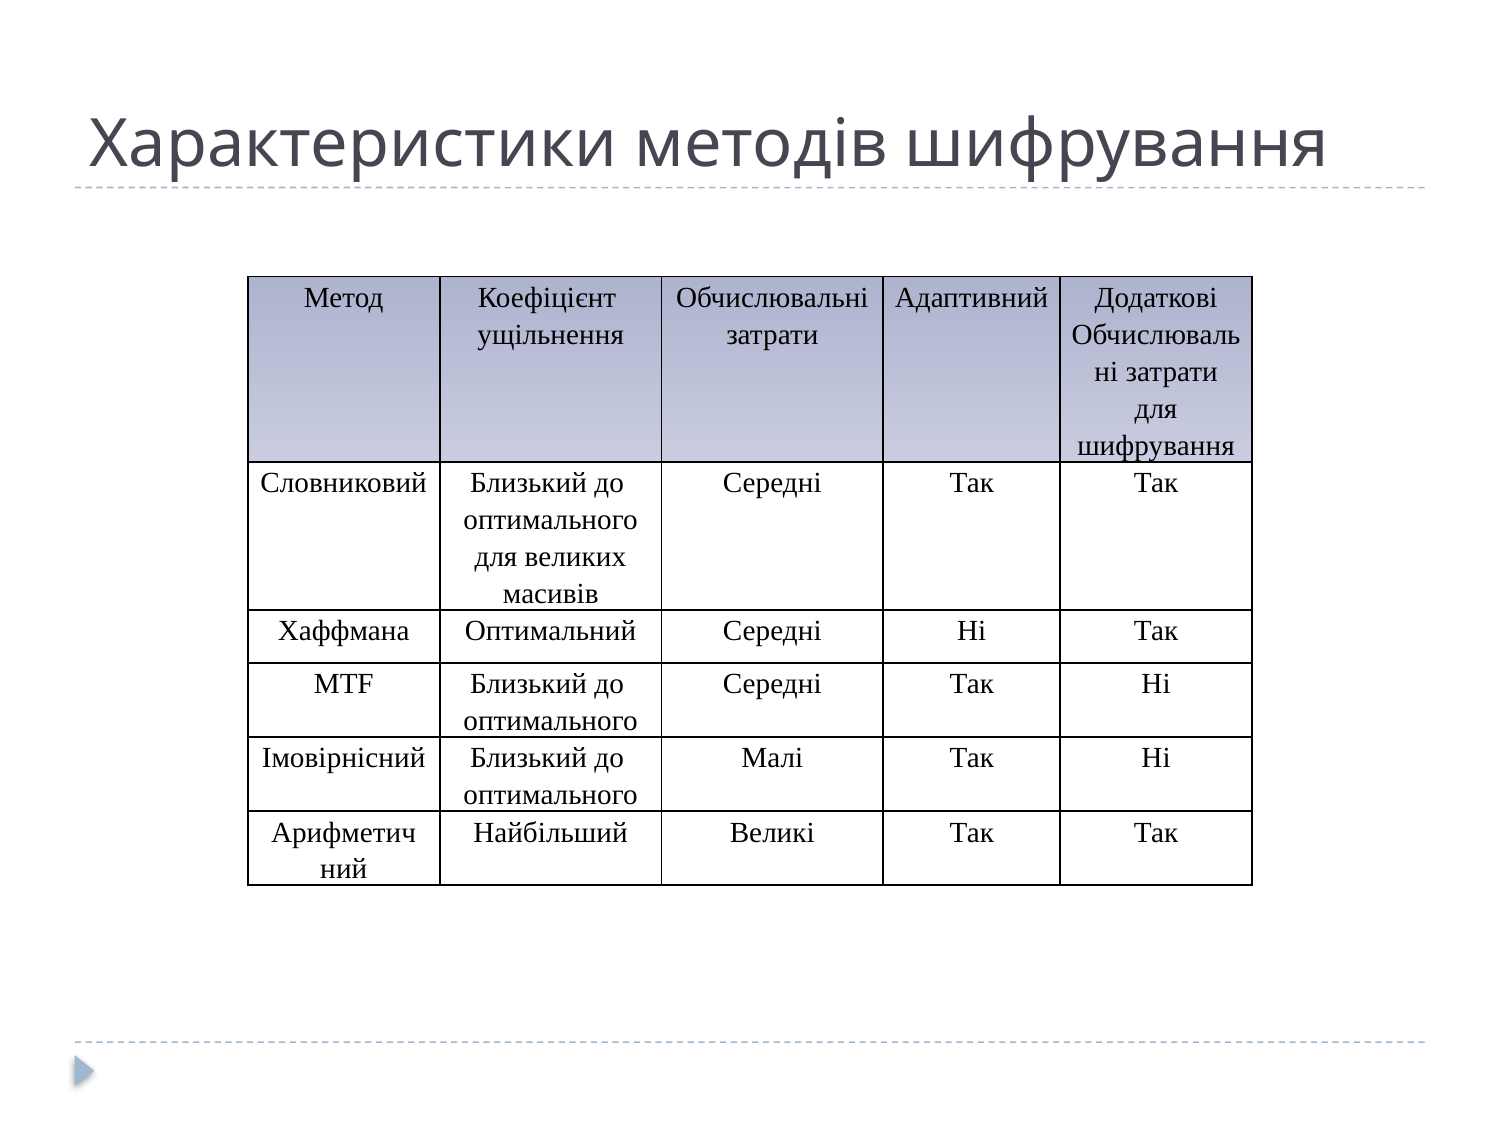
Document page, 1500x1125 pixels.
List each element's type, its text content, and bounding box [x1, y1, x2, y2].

table_cell MTF [249, 664, 439, 736]
table_cell Середні [662, 664, 882, 736]
table_cell Так [1061, 611, 1251, 662]
table_header Адаптивний [884, 277, 1059, 461]
table_cell Так [1061, 463, 1251, 609]
table_cell Так [884, 738, 1059, 810]
table_cell Арифметич­ний [249, 812, 439, 884]
table_header Коефіцієнт ущільнення [441, 277, 661, 461]
table_header Додаткові Обчислювальні затрати для шифрування [1061, 277, 1251, 461]
table_cell Близький до оптимального [441, 738, 661, 810]
table_cell Так [884, 463, 1059, 609]
table_cell Великі [662, 812, 882, 884]
table_cell Ні [884, 611, 1059, 662]
table_cell Так [1061, 812, 1251, 884]
table_cell Малі [662, 738, 882, 810]
table_cell Ні [1061, 664, 1251, 736]
table_cell Найбільший [441, 812, 661, 884]
table_cell Близький до оптимального для великих масивів [441, 463, 661, 609]
table_cell Словниковий [249, 463, 439, 609]
table_header Метод [249, 277, 439, 461]
table_cell Оптимальний [441, 611, 661, 662]
title Характеристики методів шифрування [75, 24, 1425, 188]
table_header Обчислювальні затрати [662, 277, 882, 461]
table_cell Середні [662, 611, 882, 662]
table_cell Так [884, 812, 1059, 884]
table_cell Хаффмана [249, 611, 439, 662]
table_cell Близький до оптимального [441, 664, 661, 736]
table_cell Середні [662, 463, 882, 609]
table_cell Імовірнісний [249, 738, 439, 810]
table_cell Ні [1061, 738, 1251, 810]
table_cell Так [884, 664, 1059, 736]
